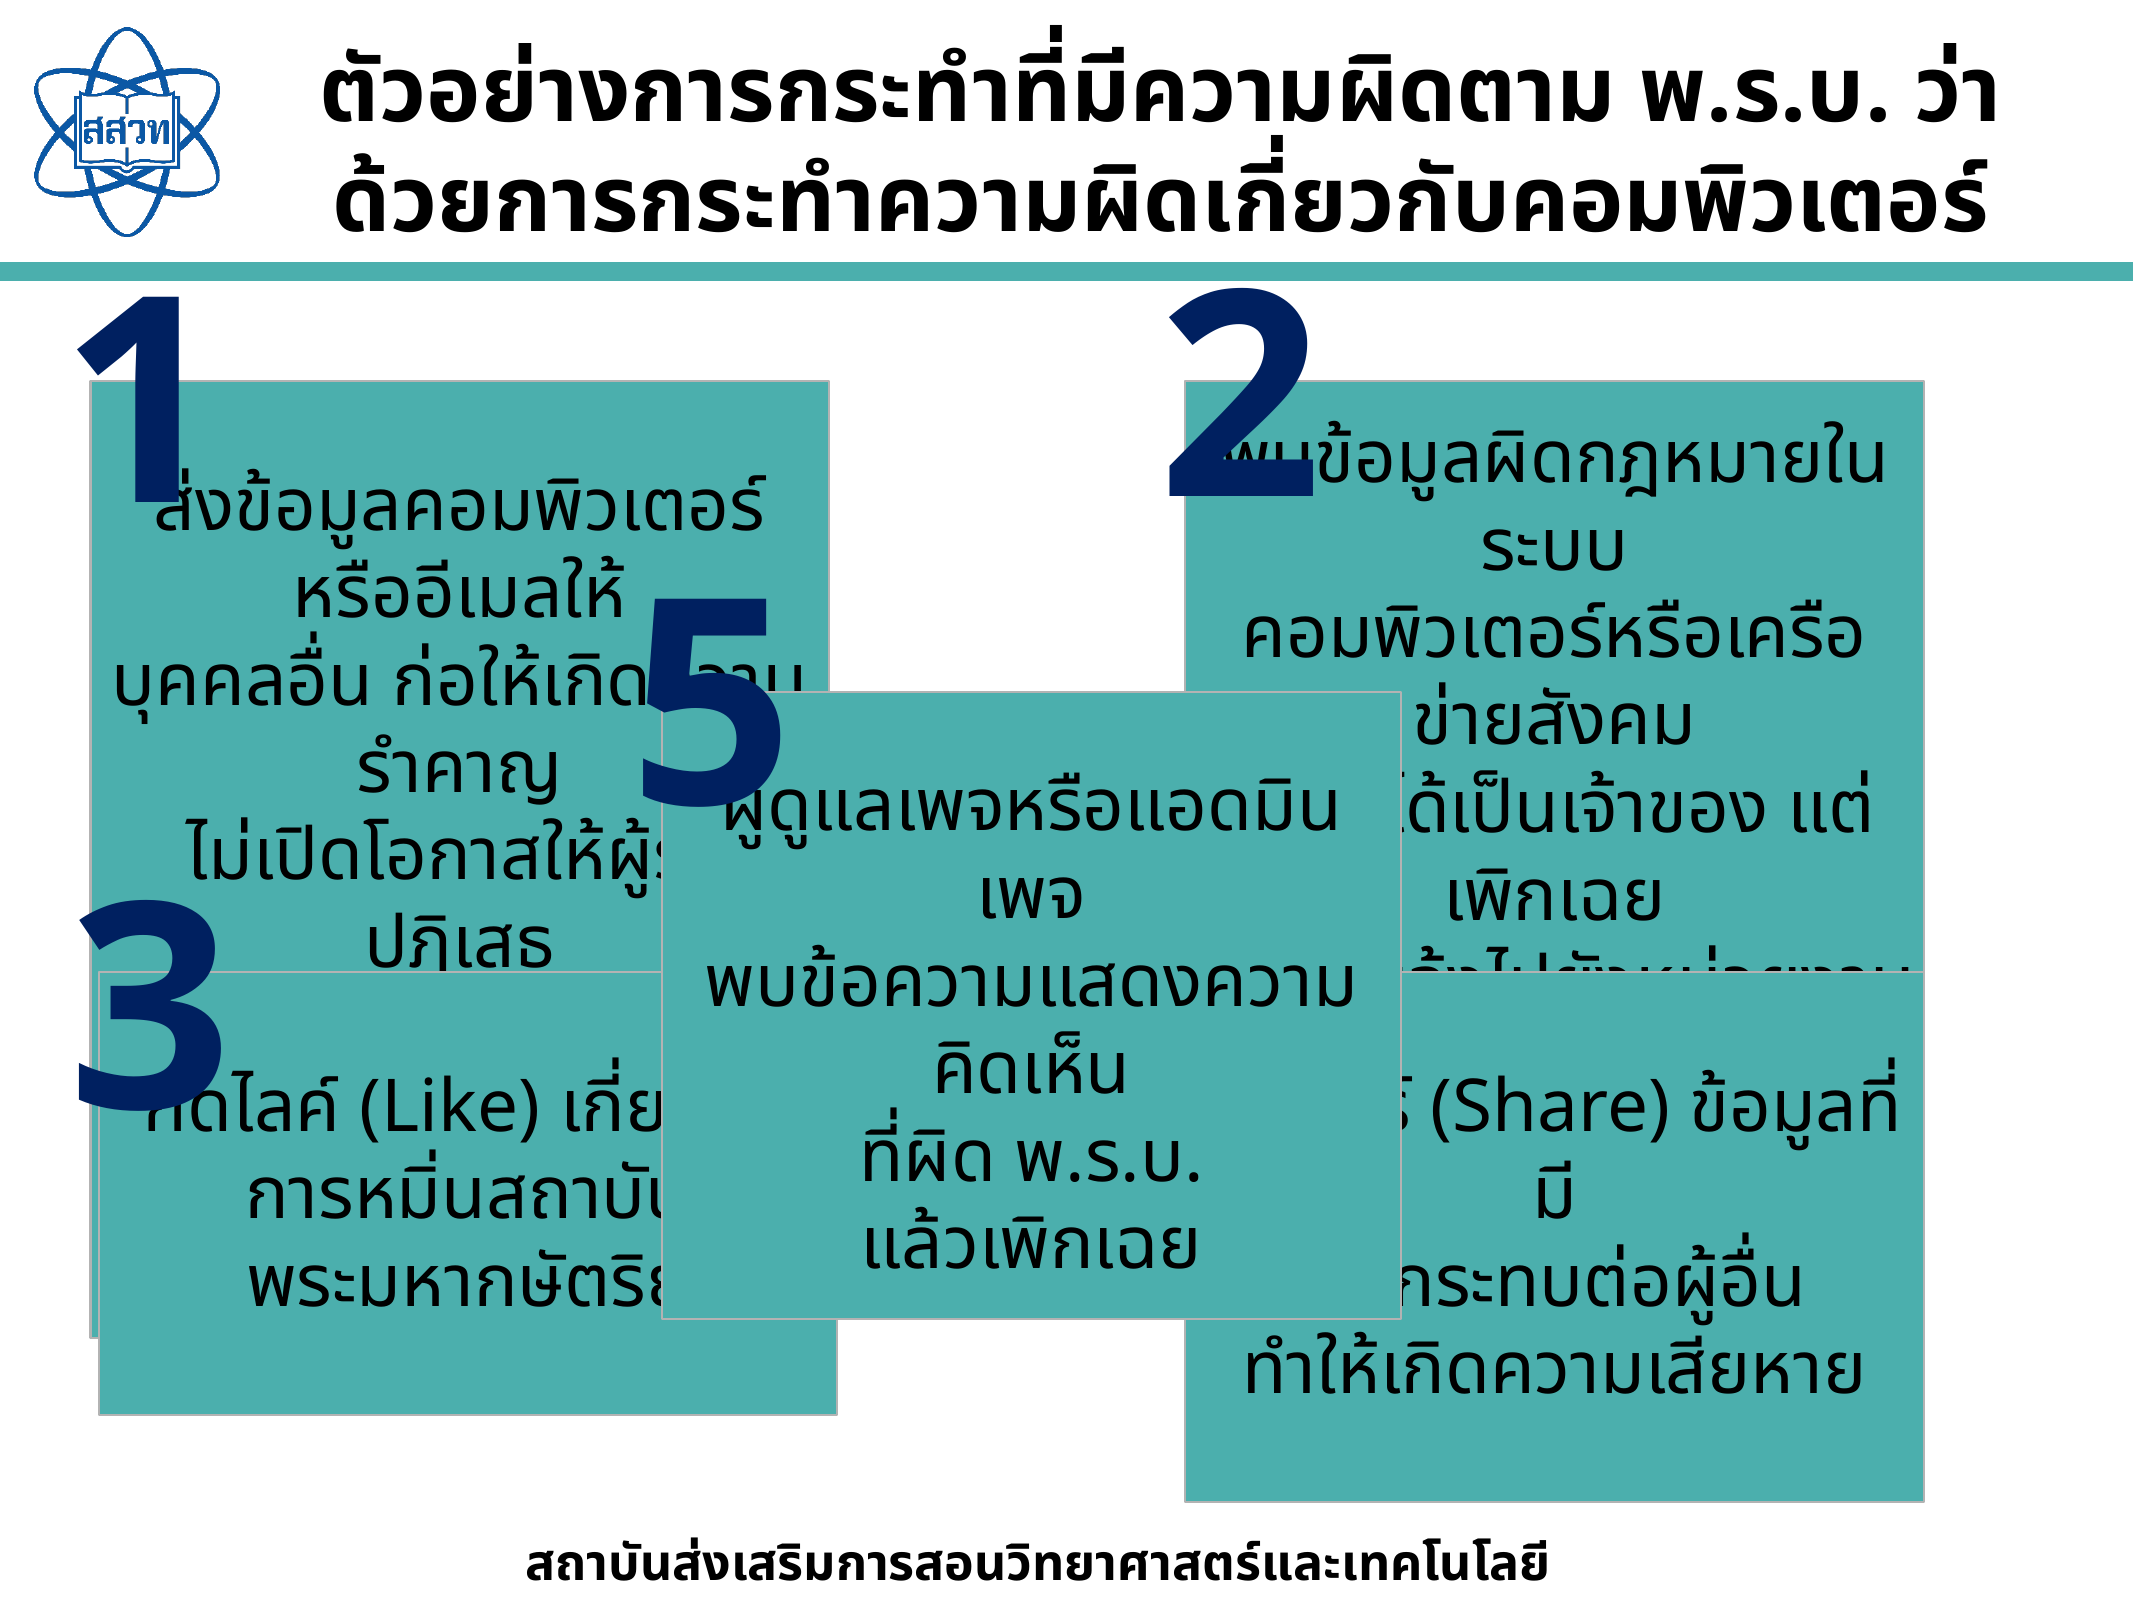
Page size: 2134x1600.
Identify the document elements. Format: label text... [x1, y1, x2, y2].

picture [33, 27, 220, 237]
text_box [1177, 199, 1925, 781]
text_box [648, 507, 1402, 1149]
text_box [87, 810, 838, 1420]
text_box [1171, 787, 1924, 1420]
text_box สถาบันส่งเสริมการสอนวิทยาศาสตร์และเทคโนโลยี [74, 1522, 2002, 1589]
text_box ตัวอย่างการกระทำที่มีความผิดตาม พ.ร.บ. ว่าด้วยการกระทำความผิดเกี่ยวกับคอมพิวเตอร์ [259, 21, 2063, 258]
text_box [79, 204, 830, 917]
